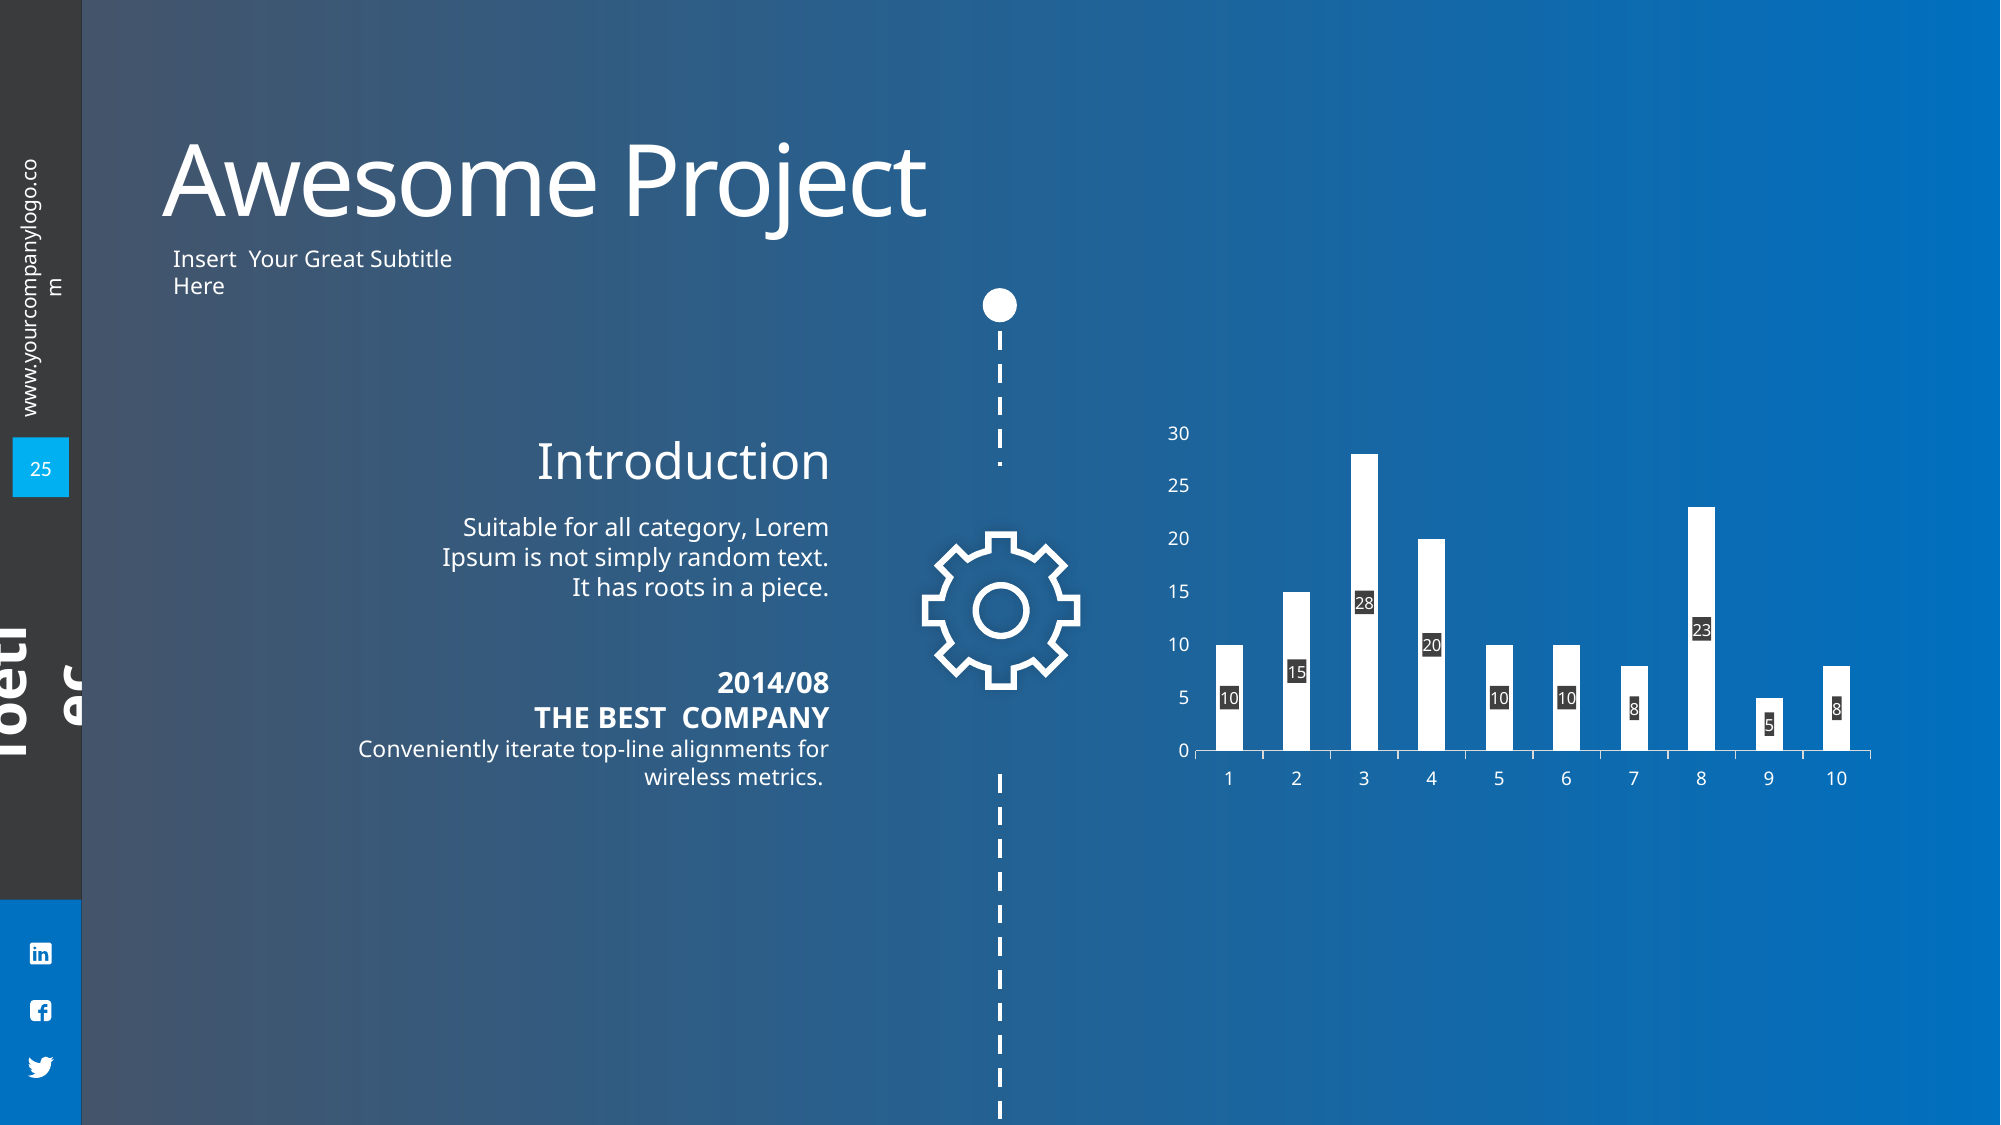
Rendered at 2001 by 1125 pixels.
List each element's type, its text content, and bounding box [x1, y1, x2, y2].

picture [81, 0, 2000, 1125]
slide_number 25 [12, 437, 69, 498]
